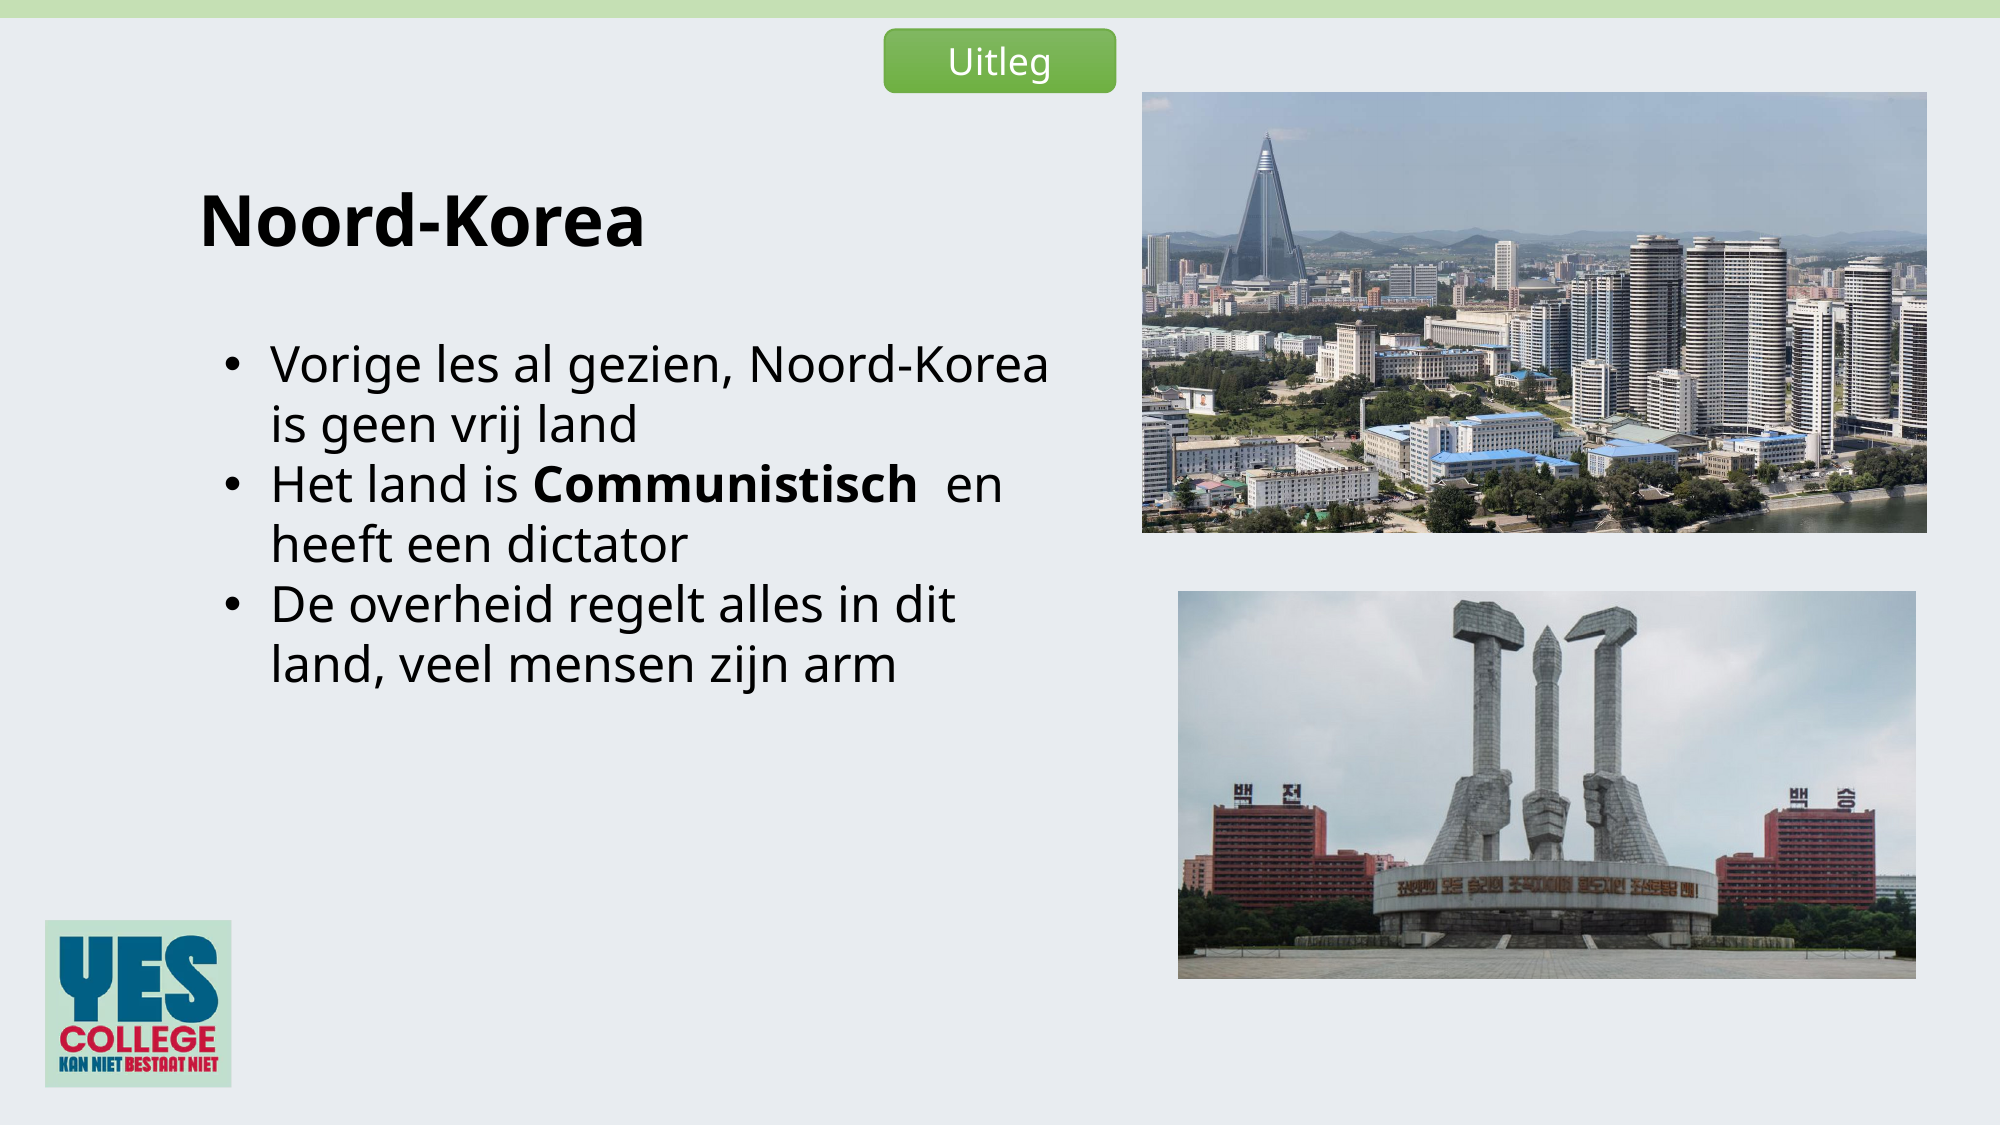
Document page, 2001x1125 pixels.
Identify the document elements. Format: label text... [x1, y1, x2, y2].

picture [1141, 91, 1927, 534]
picture [1177, 591, 1916, 980]
text_box Noord-Korea [183, 168, 1141, 269]
text_box Uitleg [883, 28, 1117, 94]
text_box Vorige les al gezien, Noord-Korea is geen vrij land Het land is Communistisch en heeft een dictator De overheid regelt alles in dit land, veel mensen zijn arm [209, 325, 1079, 761]
picture [0, 913, 356, 1093]
text_box [0, 0, 2000, 18]
